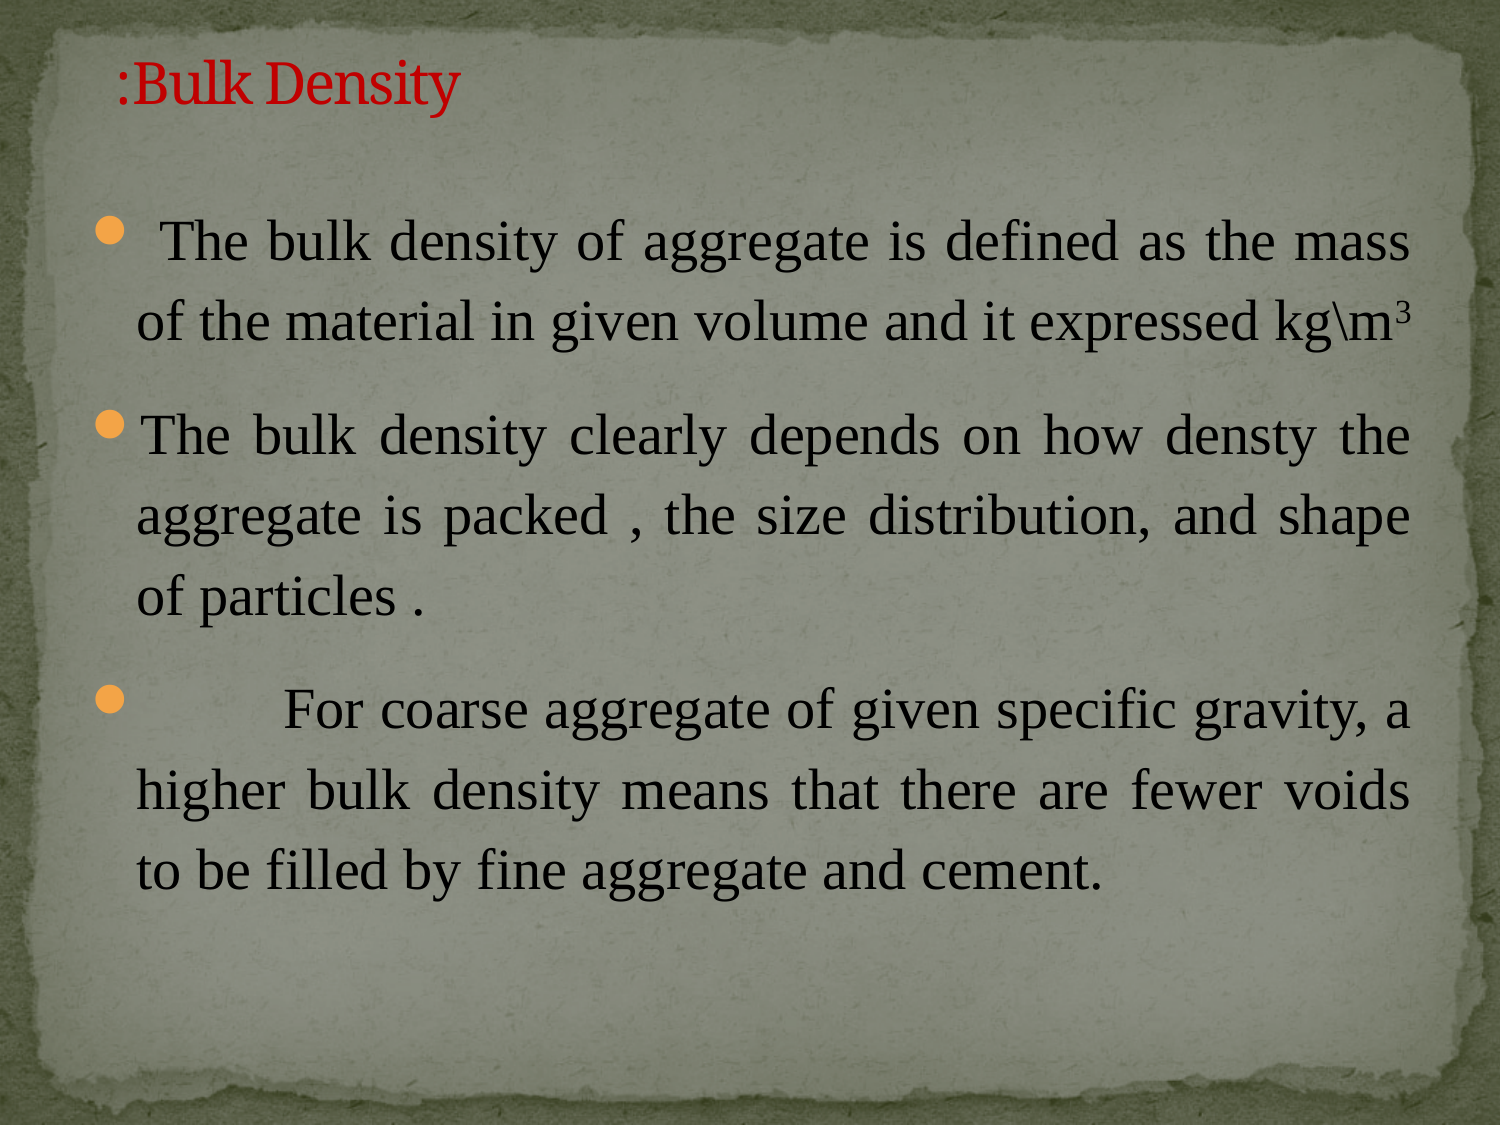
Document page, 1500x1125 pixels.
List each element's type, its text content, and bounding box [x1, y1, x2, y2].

list The bulk density of aggregate is defined as the mass of the material in given volume and it expressed kg\m3 The bulk density clearly depends on how densty the aggregate is packed , the size distribution, and shape of particles . For coarse aggregate of given specific gravity, a higher bulk density means that there are fewer voids to be filled by fine aggregate and cement. [76, 184, 1427, 1000]
title Bulk Density: [100, 42, 1451, 124]
